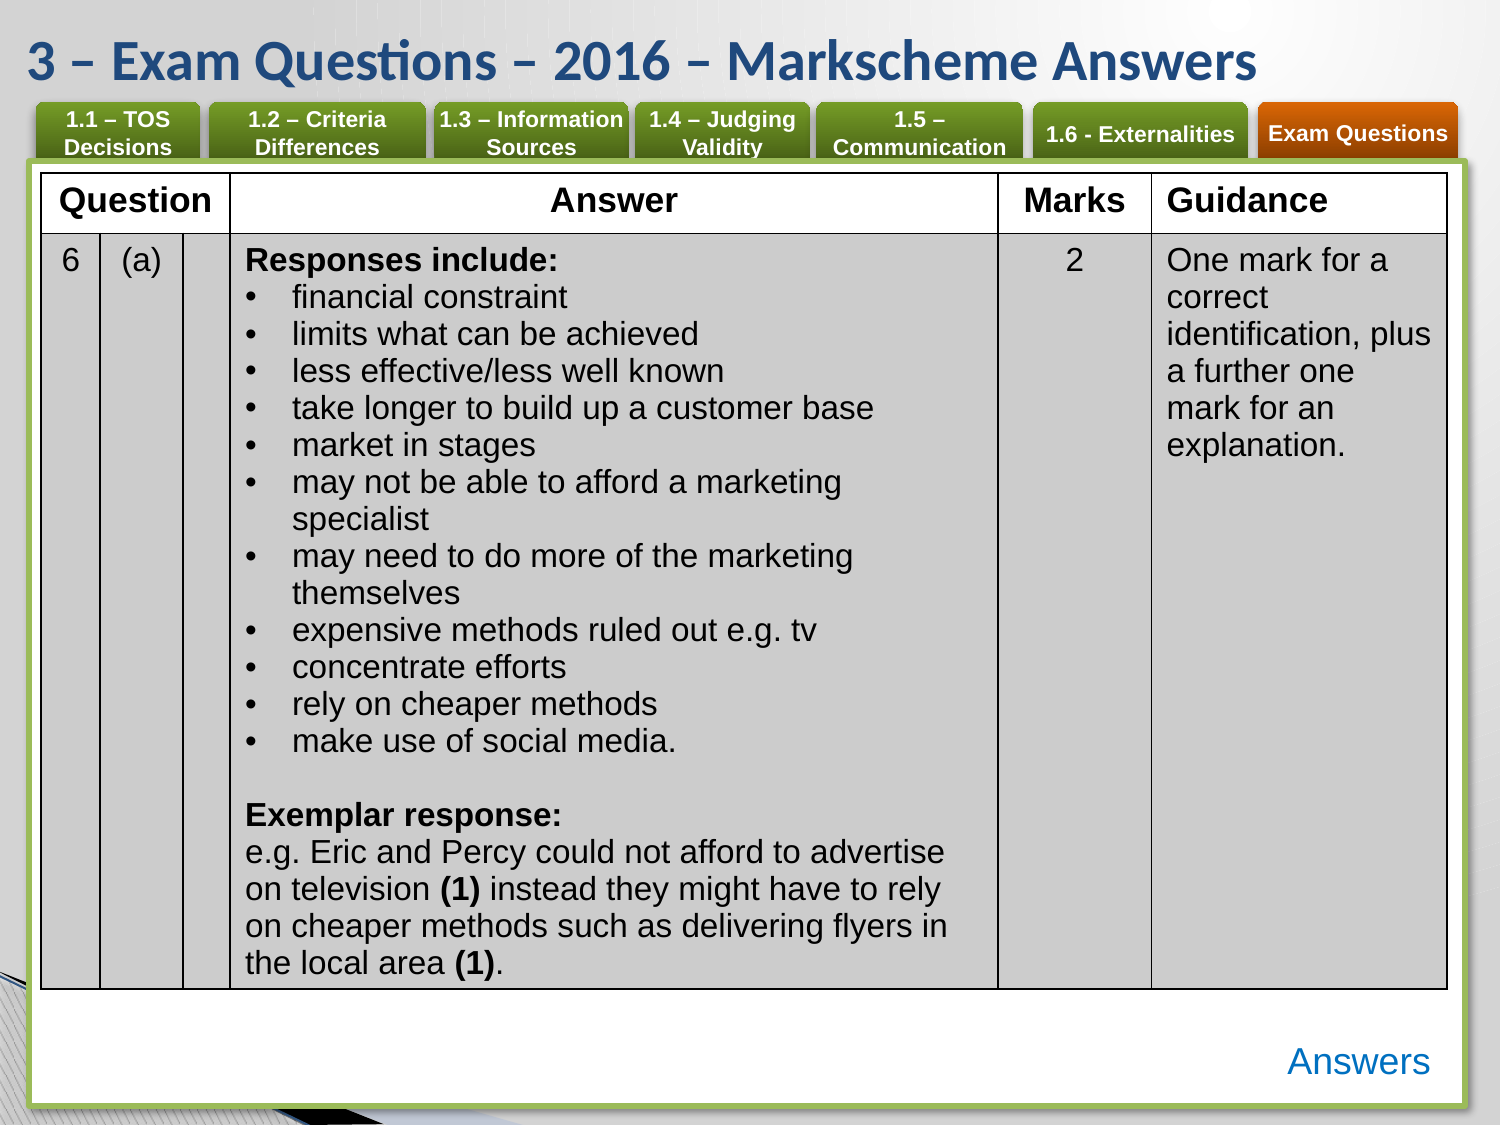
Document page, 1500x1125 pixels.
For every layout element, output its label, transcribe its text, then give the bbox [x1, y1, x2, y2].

table_cell One mark for a correct identification, plus a further one mark for an explanation. [1152, 234, 1446, 988]
table_header Guidance [1152, 174, 1446, 233]
title 3 – Exam Questions – 2016 – Markscheme Answers [11, 11, 1465, 102]
table_cell Responses include: financial constraint limits what can be achieved less effective/less well known take longer to build up a customer base market in stages may not be able to afford a marketing specialist may need to do more of the marketing themselves expensive methods ruled out e.g. tv concentrate efforts rely on cheaper methods make use of social media. Exemplar response: e.g. Eric and Percy could not afford to advertise on television (1) instead they might have to rely on cheaper methods such as delivering flyers in the local area (1). [231, 234, 997, 988]
table_cell 6 [42, 234, 99, 988]
text_box Answers [1272, 1029, 1446, 1090]
table_cell 2 [999, 234, 1151, 988]
table_header Marks [999, 174, 1151, 233]
table_cell [184, 234, 229, 988]
table_header Answer [231, 174, 997, 233]
table_cell (a) [101, 234, 182, 988]
picture [281, 1114, 303, 1125]
table_header Question [42, 174, 229, 233]
